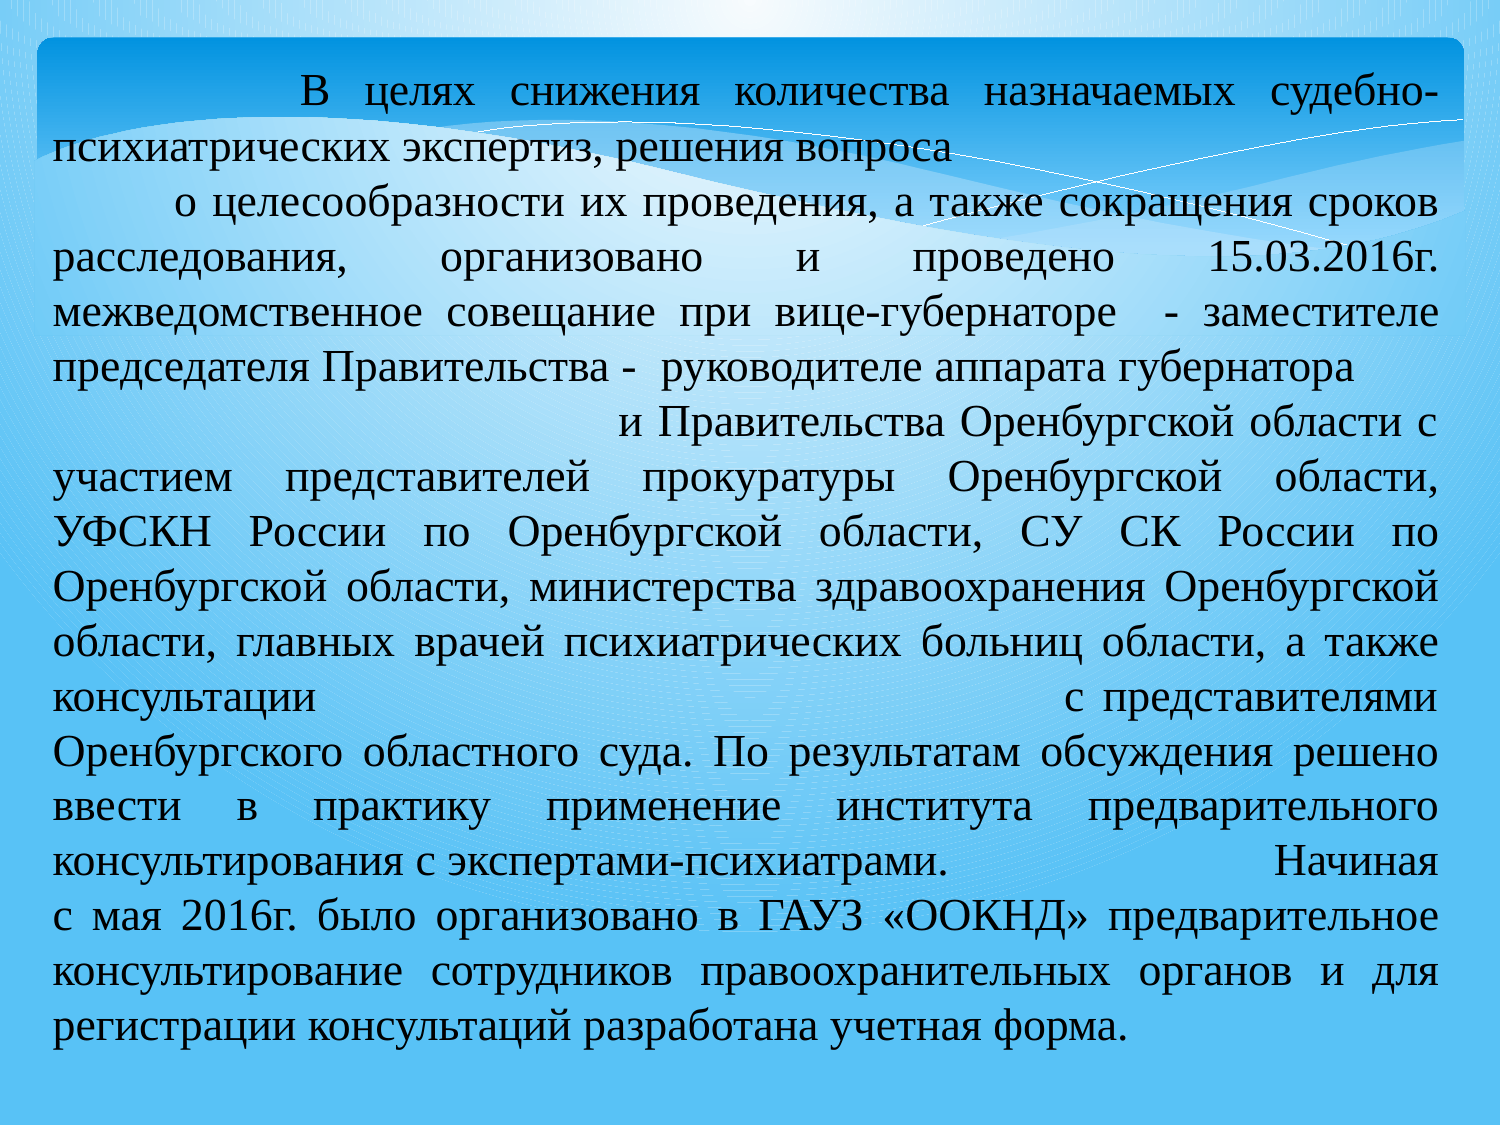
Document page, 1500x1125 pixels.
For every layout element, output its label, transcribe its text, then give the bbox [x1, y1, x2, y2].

text_box В целях снижения количества назначаемых судебно-психиатрических экспертиз, решения вопроса о целесообразности их проведения, а также сокращения сроков расследования, организовано и проведено 15.03.2016г. межведомственное совещание при вице-губернаторе - заместителе председателя Правительства - руководителе аппарата губернатора и Правительства Оренбургской области с участием представителей прокуратуры Оренбургской области, УФСКН России по Оренбургской области, СУ СК России по Оренбургской области, министерства здравоохранения Оренбургской области, главных врачей психиатрических больниц области, а также консультации с представителями Оренбургского областного суда. По результатам обсуждения решено ввести в практику применение института предварительного консультирования с экспертами-психиатрами. Начиная с мая 2016г. было организовано в ГАУЗ «ООКНД» предварительное консультирование сотрудников правоохранительных органов и для регистрации консультаций разработана учетная форма. [37, 47, 1456, 1058]
